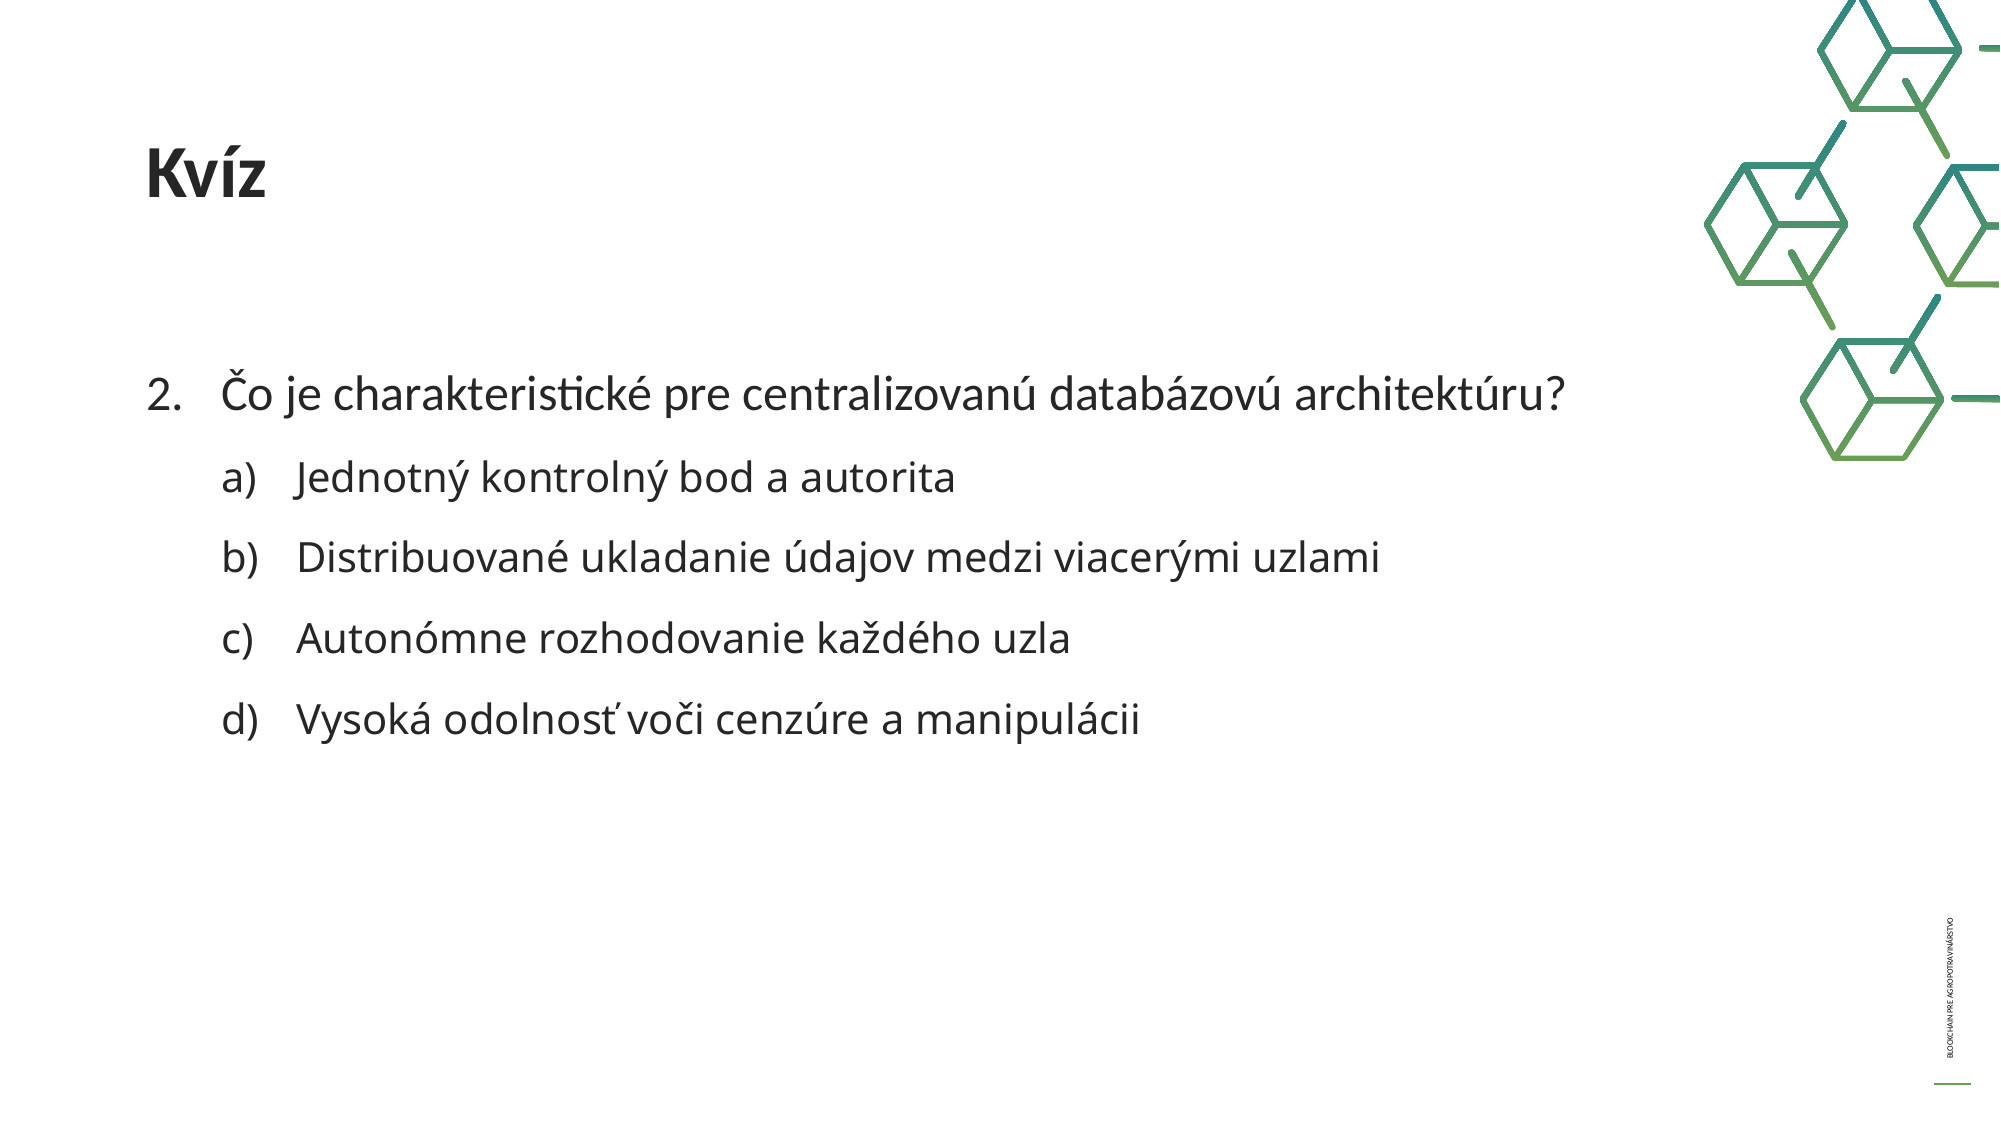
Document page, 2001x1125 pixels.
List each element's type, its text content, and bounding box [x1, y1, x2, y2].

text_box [1703, 0, 2000, 462]
list Kvíz [130, 124, 1698, 337]
list Čo je charakteristické pre centralizovanú databázovú architektúru? Jednotný kontrolný bod a autorita Distribuované ukladanie údajov medzi viacerými uzlami Autonómne rozhodovanie každého uzla Vysoká odolnosť voči cenzúre a manipulácii [130, 348, 1869, 1035]
